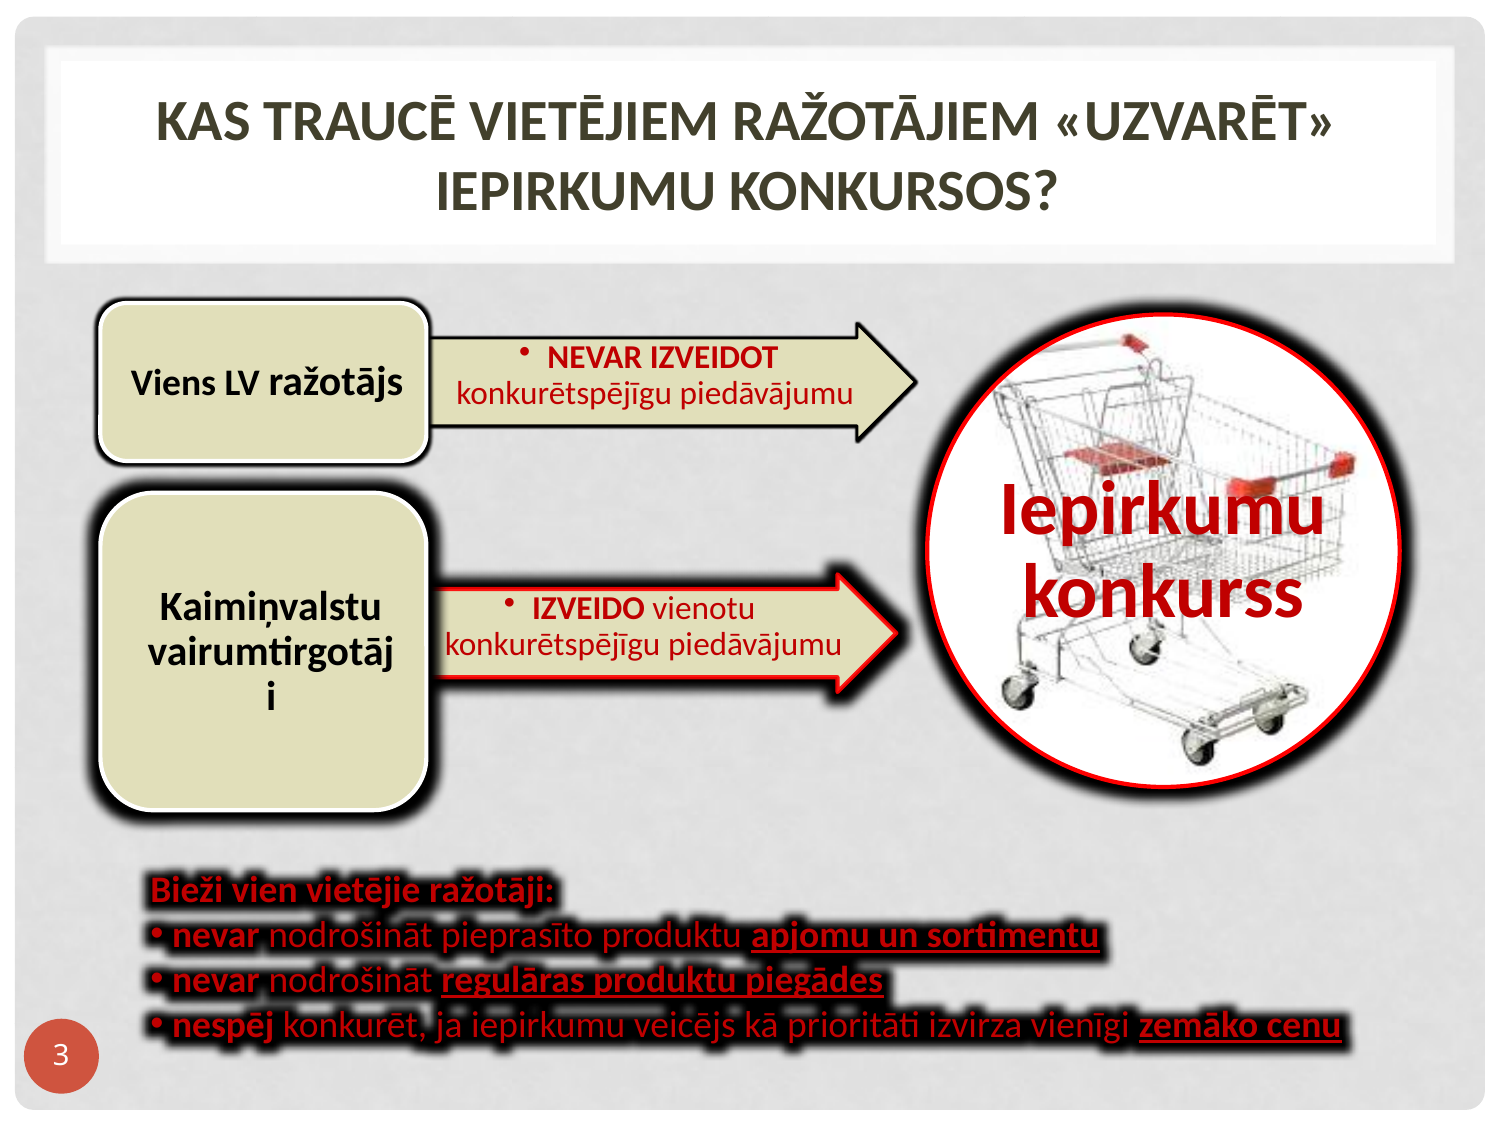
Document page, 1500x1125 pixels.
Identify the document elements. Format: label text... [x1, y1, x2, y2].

list [75, 287, 1425, 776]
title Kas traucē vietējiem ražotājiem «uzvarēt» iepirkumu konkursos? [69, 66, 1425, 238]
text_box Bieži vien vietējie ražotāji: nevar nodrošināt pieprasīto produktu apjomu un sortimentu nevar nodrošināt regulāras produktu piegādes nespēj konkurēt, ja iepirkumu veicējs kā prioritāti izvirza vienīgi zemāko cenu [135, 857, 1388, 1053]
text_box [926, 314, 1400, 788]
table_cell [916, 625, 926, 651]
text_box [100, 302, 916, 811]
text_box 3 [23, 1018, 99, 1094]
